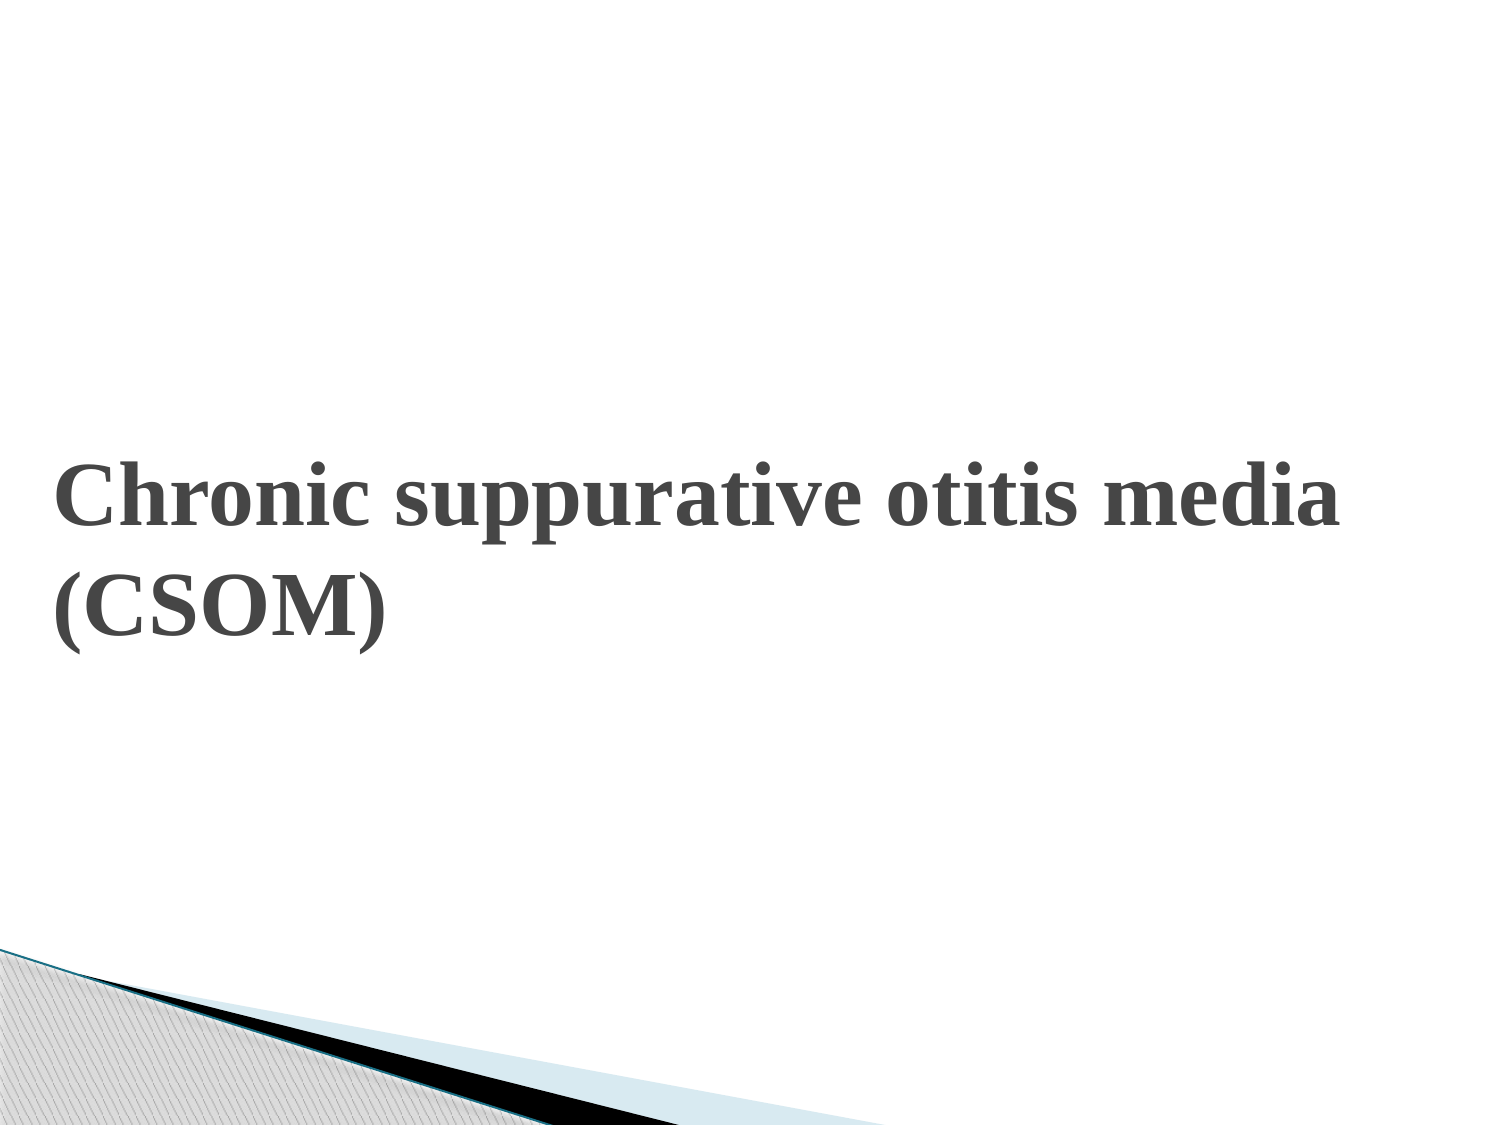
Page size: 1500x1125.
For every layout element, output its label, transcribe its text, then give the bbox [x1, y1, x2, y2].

title Chronic suppurative otitis media (CSOM) [37, 112, 1463, 975]
